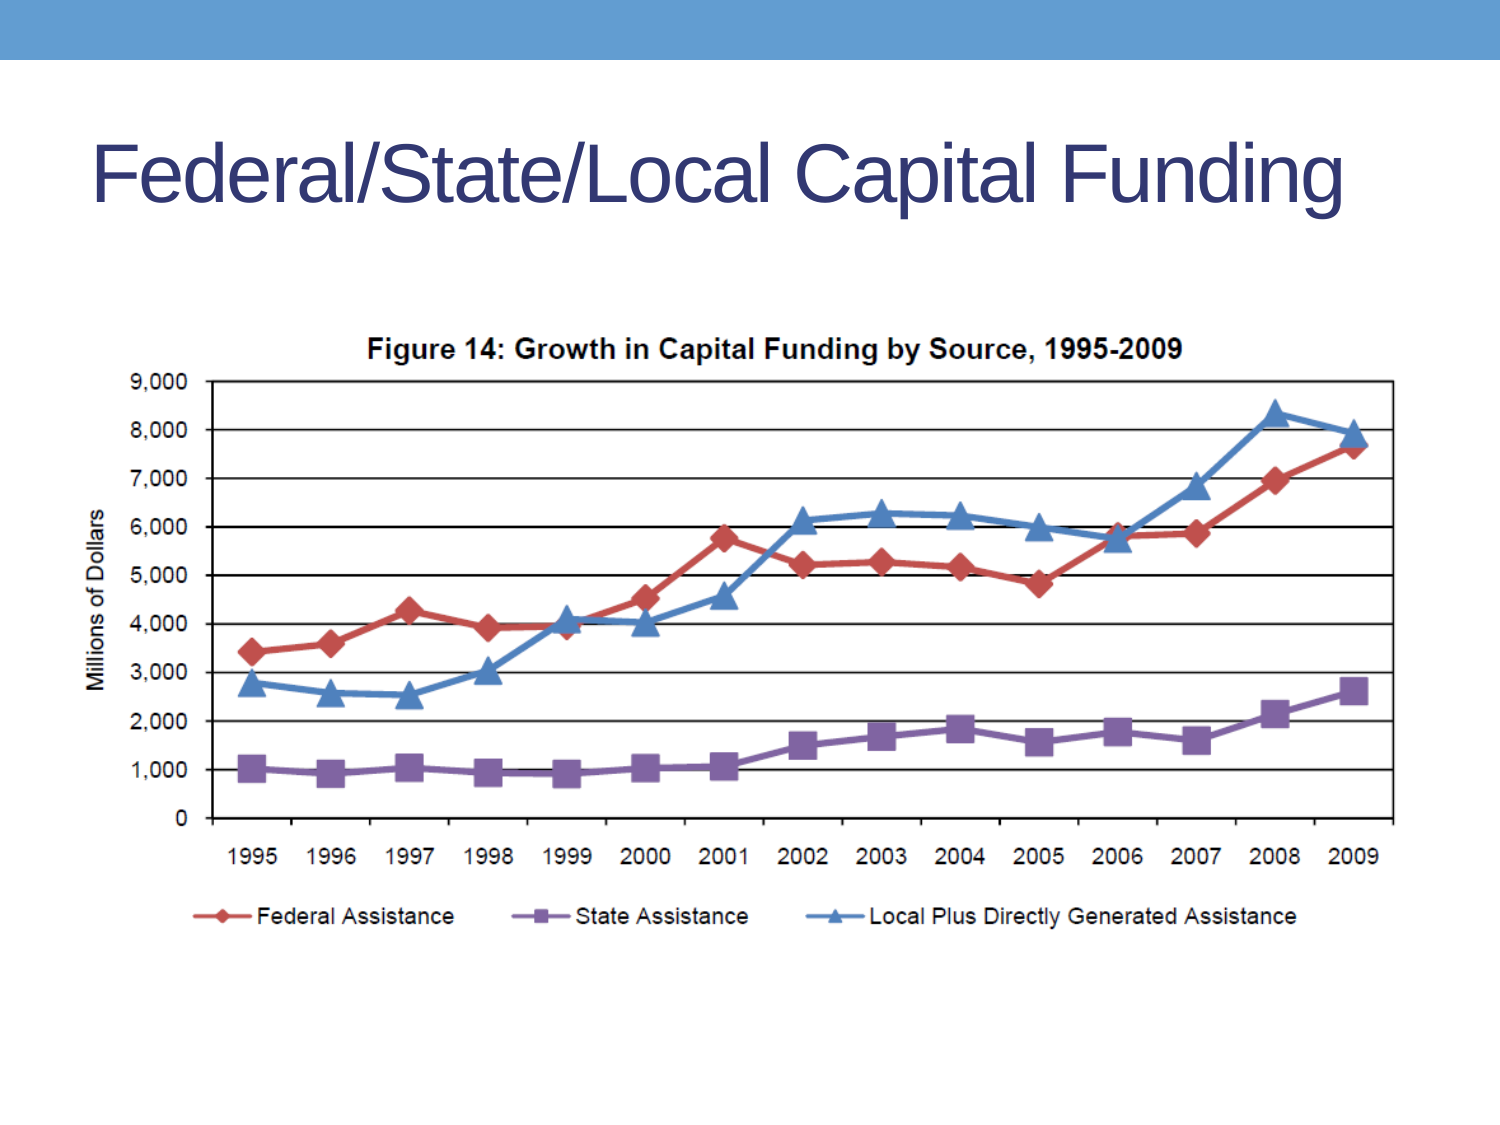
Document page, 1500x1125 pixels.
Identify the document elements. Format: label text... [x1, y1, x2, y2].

title Federal/State/Local Capital Funding [75, 87, 1425, 250]
picture [59, 312, 1426, 971]
